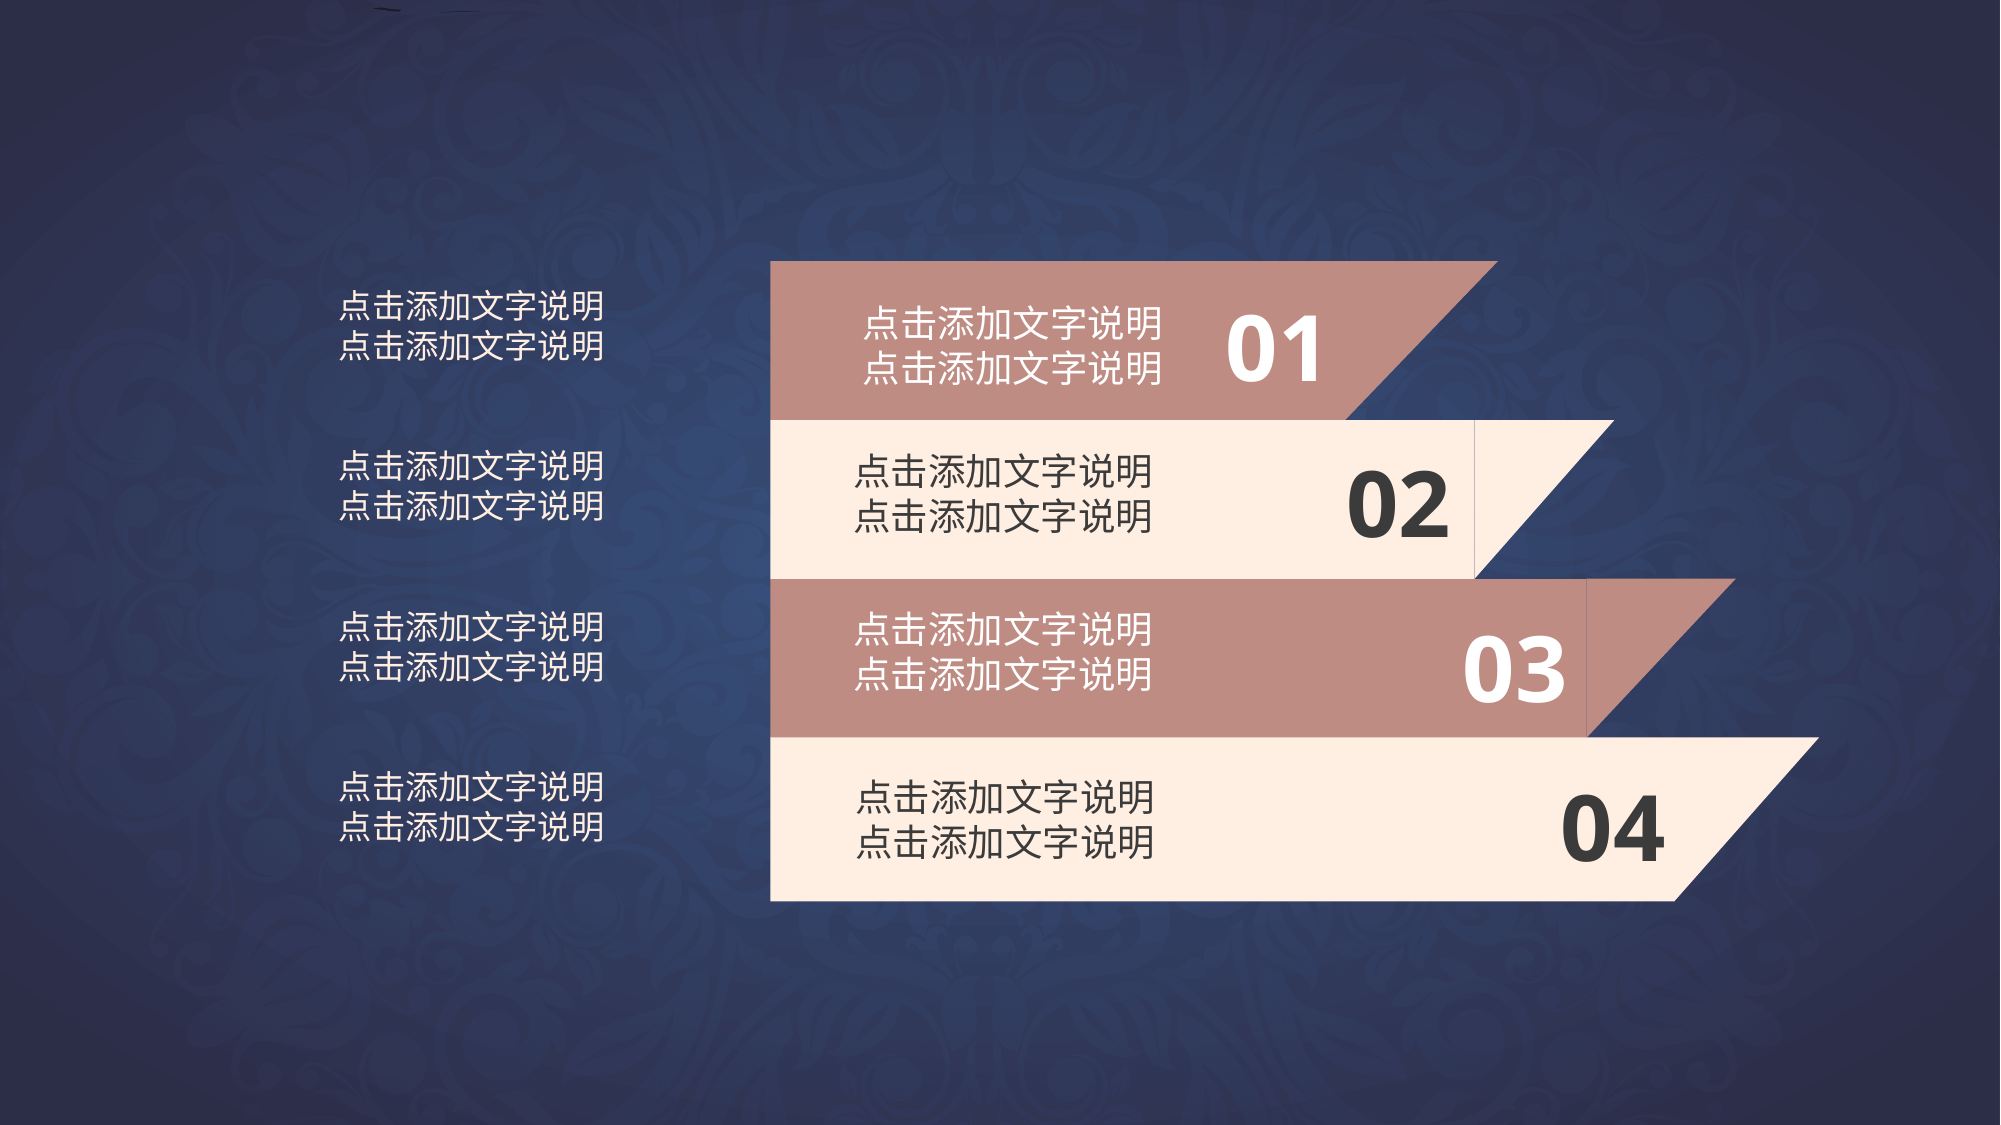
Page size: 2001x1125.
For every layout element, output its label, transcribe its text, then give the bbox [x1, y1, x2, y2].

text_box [770, 261, 1498, 420]
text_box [770, 578, 1736, 737]
text_box 点击添加文字说明 点击添加文字说明 [323, 758, 620, 854]
text_box 点击添加文字说明 点击添加文字说明 [323, 438, 620, 533]
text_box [770, 420, 1615, 578]
picture [0, 0, 2000, 1125]
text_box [770, 737, 1819, 902]
text_box 点击添加文字说明 点击添加文字说明 [323, 277, 620, 373]
text_box 点击添加文字说明 点击添加文字说明 [323, 598, 620, 694]
